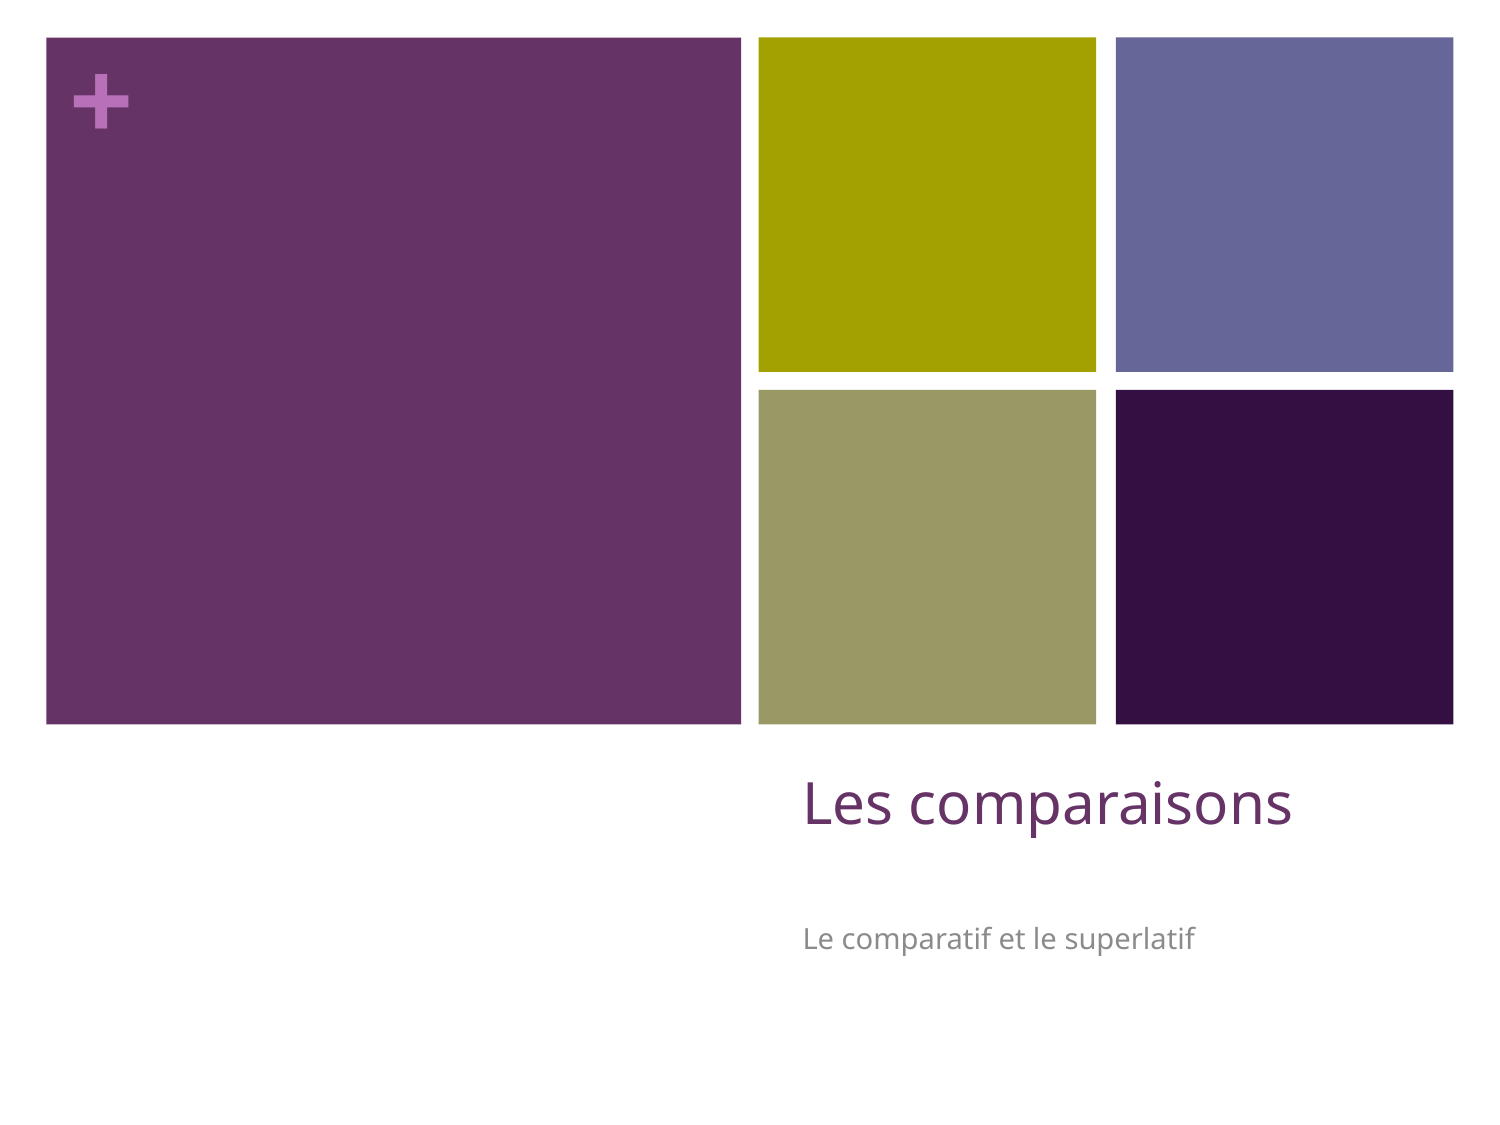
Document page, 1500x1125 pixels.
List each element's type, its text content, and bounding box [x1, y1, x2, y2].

title Les comparaisons [787, 758, 1450, 912]
subtitle Le comparatif et le superlatif [787, 912, 1450, 1036]
